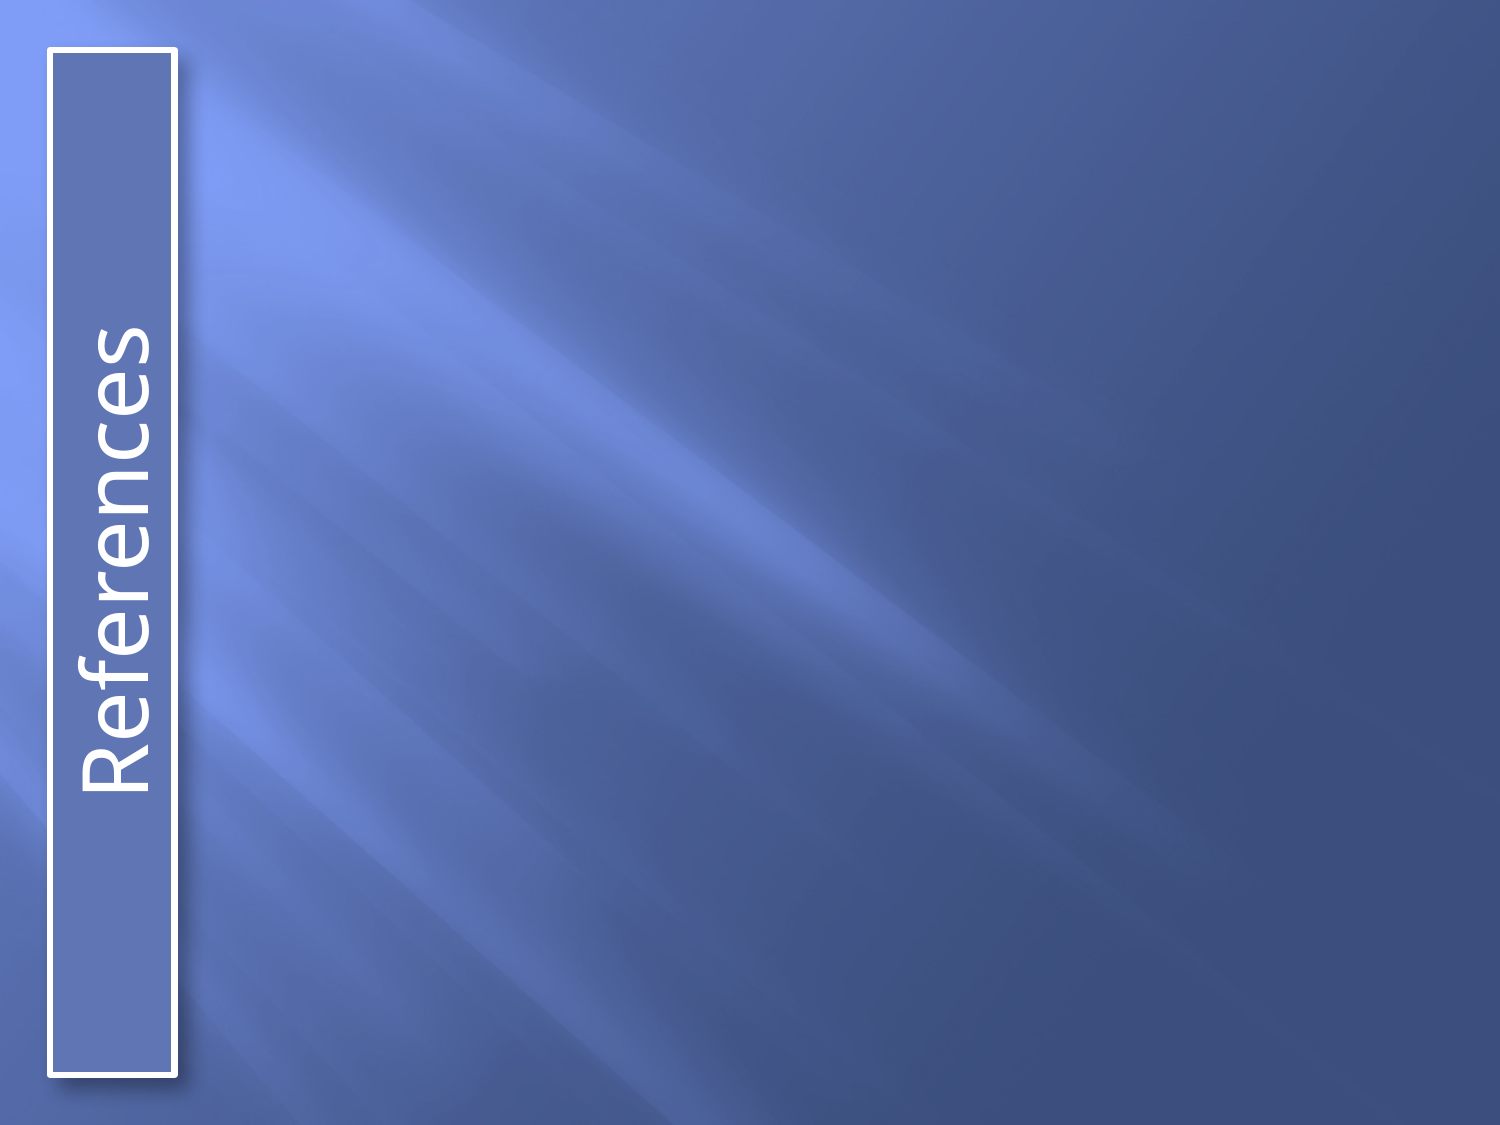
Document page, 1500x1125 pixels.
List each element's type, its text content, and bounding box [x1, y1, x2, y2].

text_box References [47, 47, 178, 1078]
